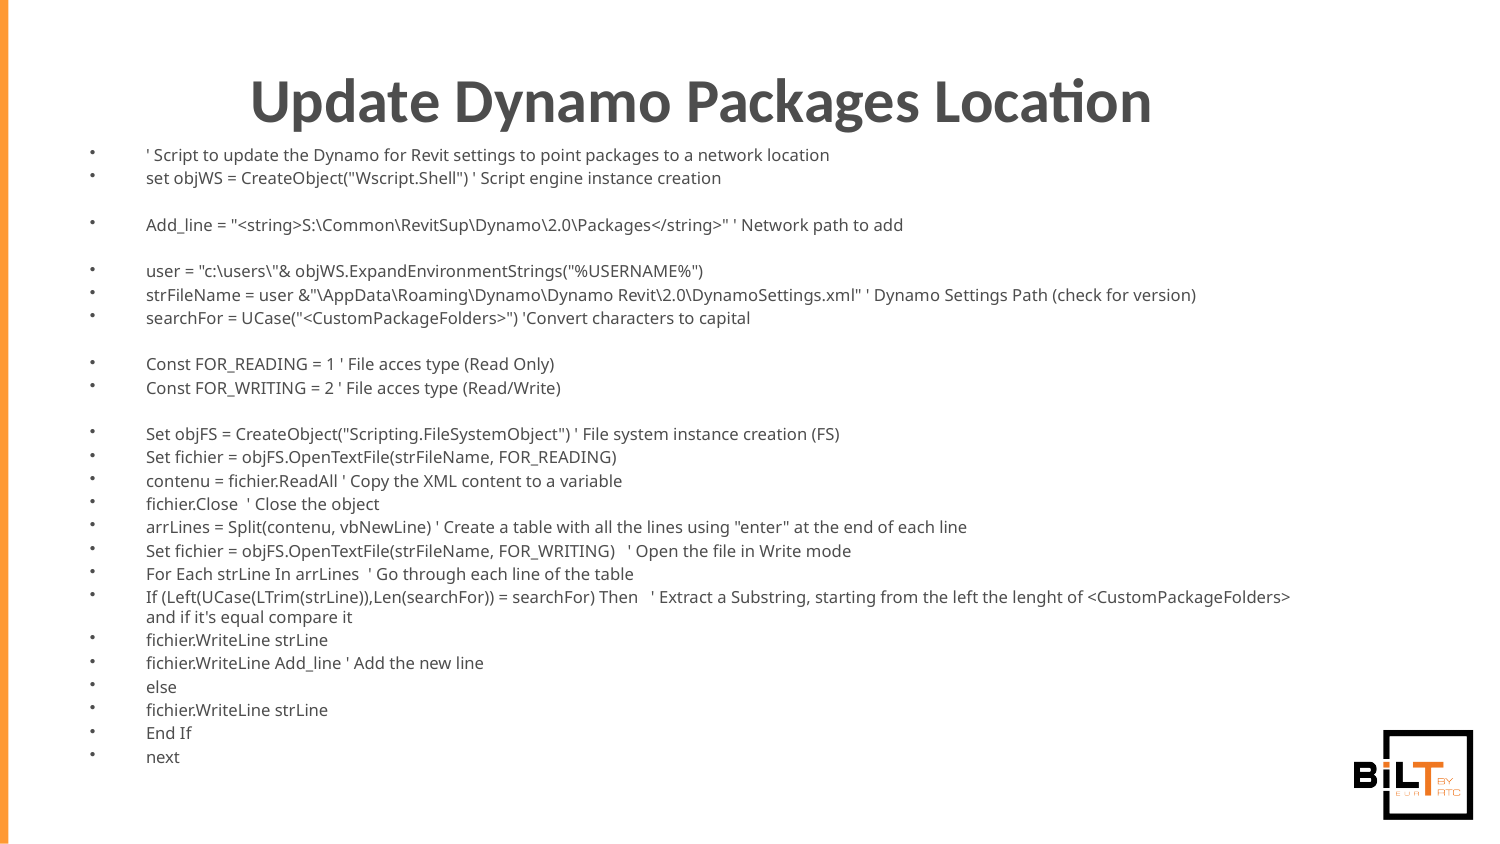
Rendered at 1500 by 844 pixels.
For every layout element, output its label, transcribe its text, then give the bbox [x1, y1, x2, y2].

list ' Script to update the Dynamo for Revit settings to point packages to a network location set objWS = CreateObject("Wscript.Shell") ' Script engine instance creation Add_line = "<string>S:\Common\RevitSup\Dynamo\2.0\Packages</string>" ' Network path to add user = "c:\users\"& objWS.ExpandEnvironmentStrings("%USERNAME%") strFileName = user &"\AppData\Roaming\Dynamo\Dynamo Revit\2.0\DynamoSettings.xml" ' Dynamo Settings Path (check for version) searchFor = UCase("<CustomPackageFolders>") 'Convert characters to capital Const FOR_READING = 1 ' File acces type (Read Only) Const FOR_WRITING = 2 ' File acces type (Read/Write) Set objFS = CreateObject("Scripting.FileSystemObject") ' File system instance creation (FS) Set fichier = objFS.OpenTextFile(strFileName, FOR_READING) contenu = fichier.ReadAll ' Copy the XML content to a variable fichier.Close ' Close the object arrLines = Split(contenu, vbNewLine) ' Create a table with all the lines using "enter" at the end of each line Set fichier = objFS.OpenTextFile(strFileName, FOR_WRITING) ' Open the file in Write mode For Each strLine In arrLines ' Go through each line of the table If (Left(UCase(LTrim(strLine)),Len(searchFor)) = searchFor) Then ' Extract a Substring, starting from the left the lenght of <CustomPackageFolders> and if it's equal compare it fichier.WriteLine strLine fichier.WriteLine Add_line ' Add the new line else fichier.WriteLine strLine End If next [75, 137, 1330, 715]
picture [1347, 721, 1483, 827]
title Update Dynamo Packages Location [75, 52, 1330, 137]
